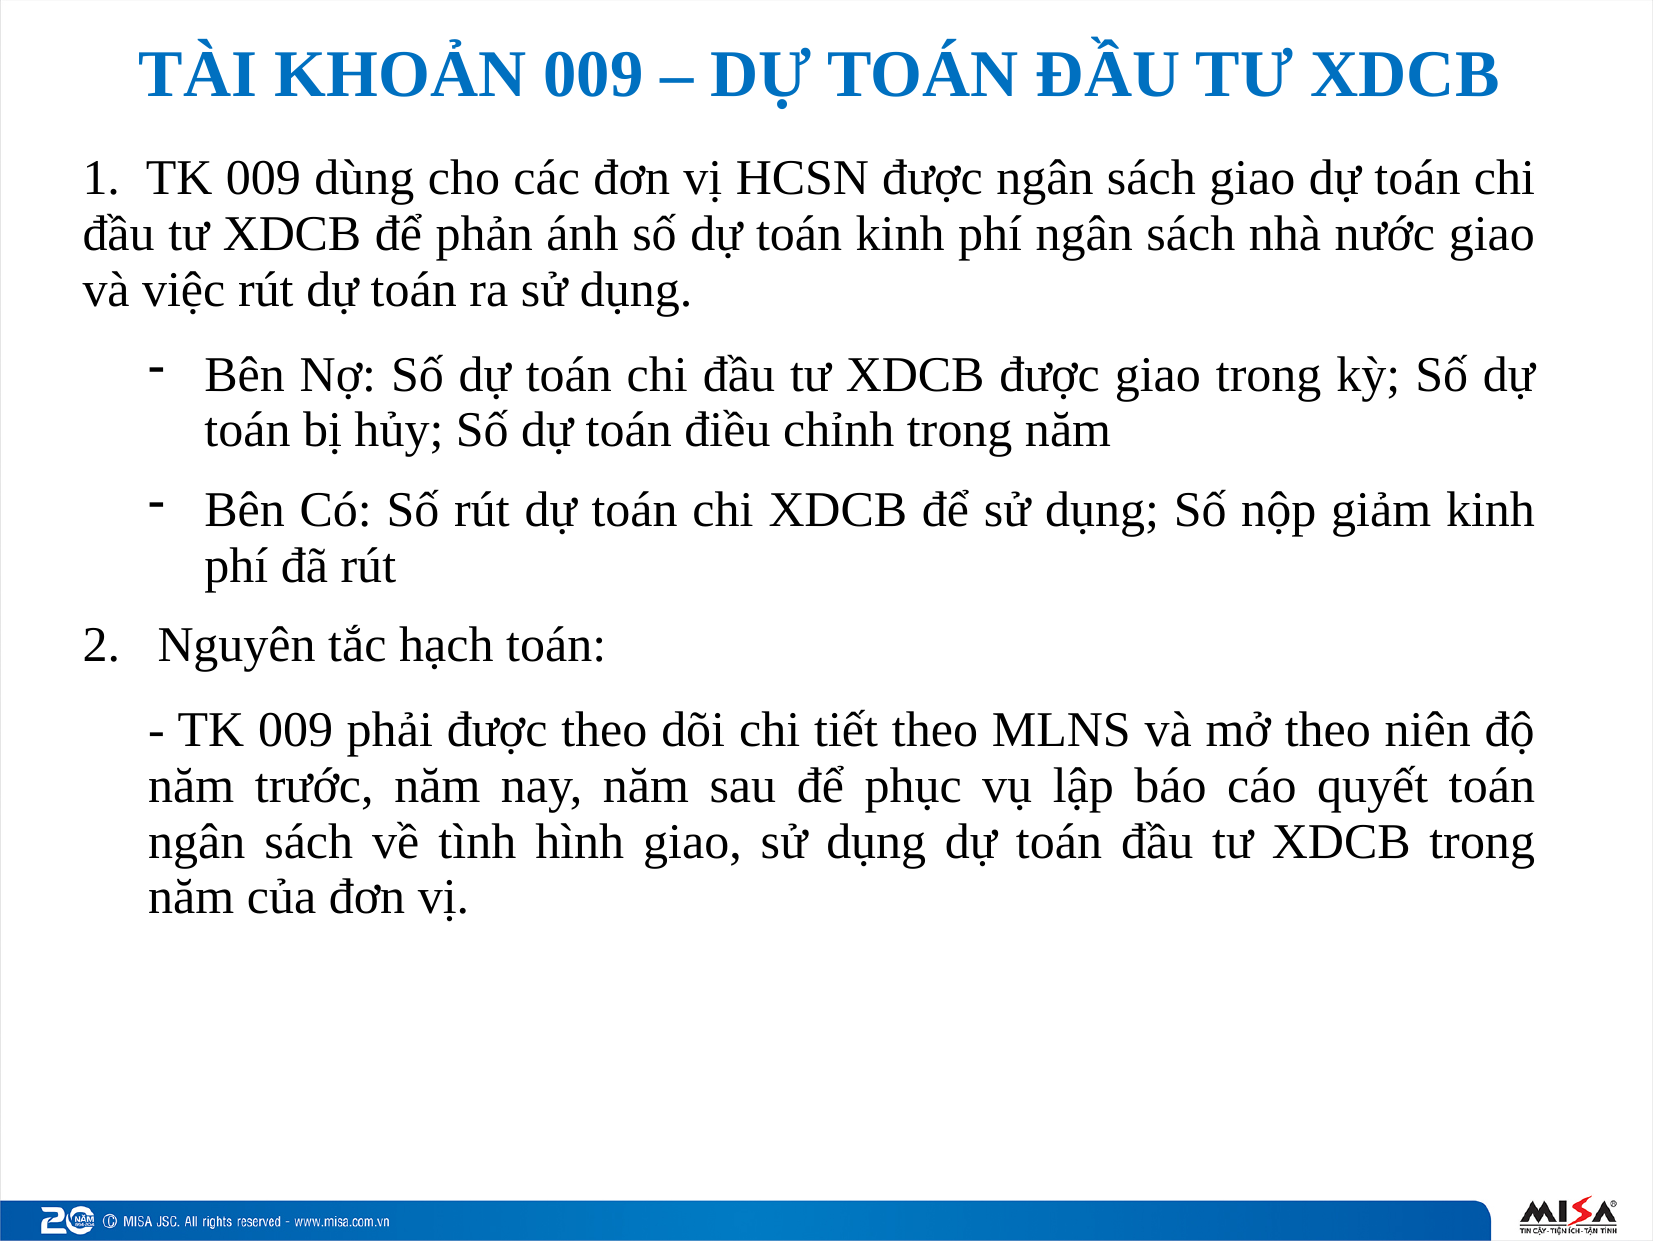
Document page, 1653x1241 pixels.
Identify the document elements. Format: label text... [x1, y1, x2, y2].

list 1. TK 009 dùng cho các đơn vị HCSN được ngân sách giao dự toán chi đầu tư XDCB để phản ánh số dự toán kinh phí ngân sách nhà nước giao và việc rút dự toán ra sử dụng. Bên Nợ: Số dự toán chi đầu tư XDCB được giao trong kỳ; Số dự toán bị hủy; Số dự toán điều chỉnh trong năm Bên Có: Số rút dự toán chi XDCB để sử dụng; Số nộp giảm kinh phí đã rút Nguyên tắc hạch toán: - TK 009 phải được theo dõi chi tiết theo MLNS và mở theo niên độ năm trước, năm nay, năm sau để phục vụ lập báo cáo quyết toán ngân sách về tình hình giao, sử dụng dự toán đầu tư XDCB trong năm của đơn vị. [82, 145, 1537, 1121]
picture [0, 0, 1653, 1241]
title TÀI KHOẢN 009 – DỰ TOÁN ĐẦU TƯ XDCB [76, 20, 1564, 129]
